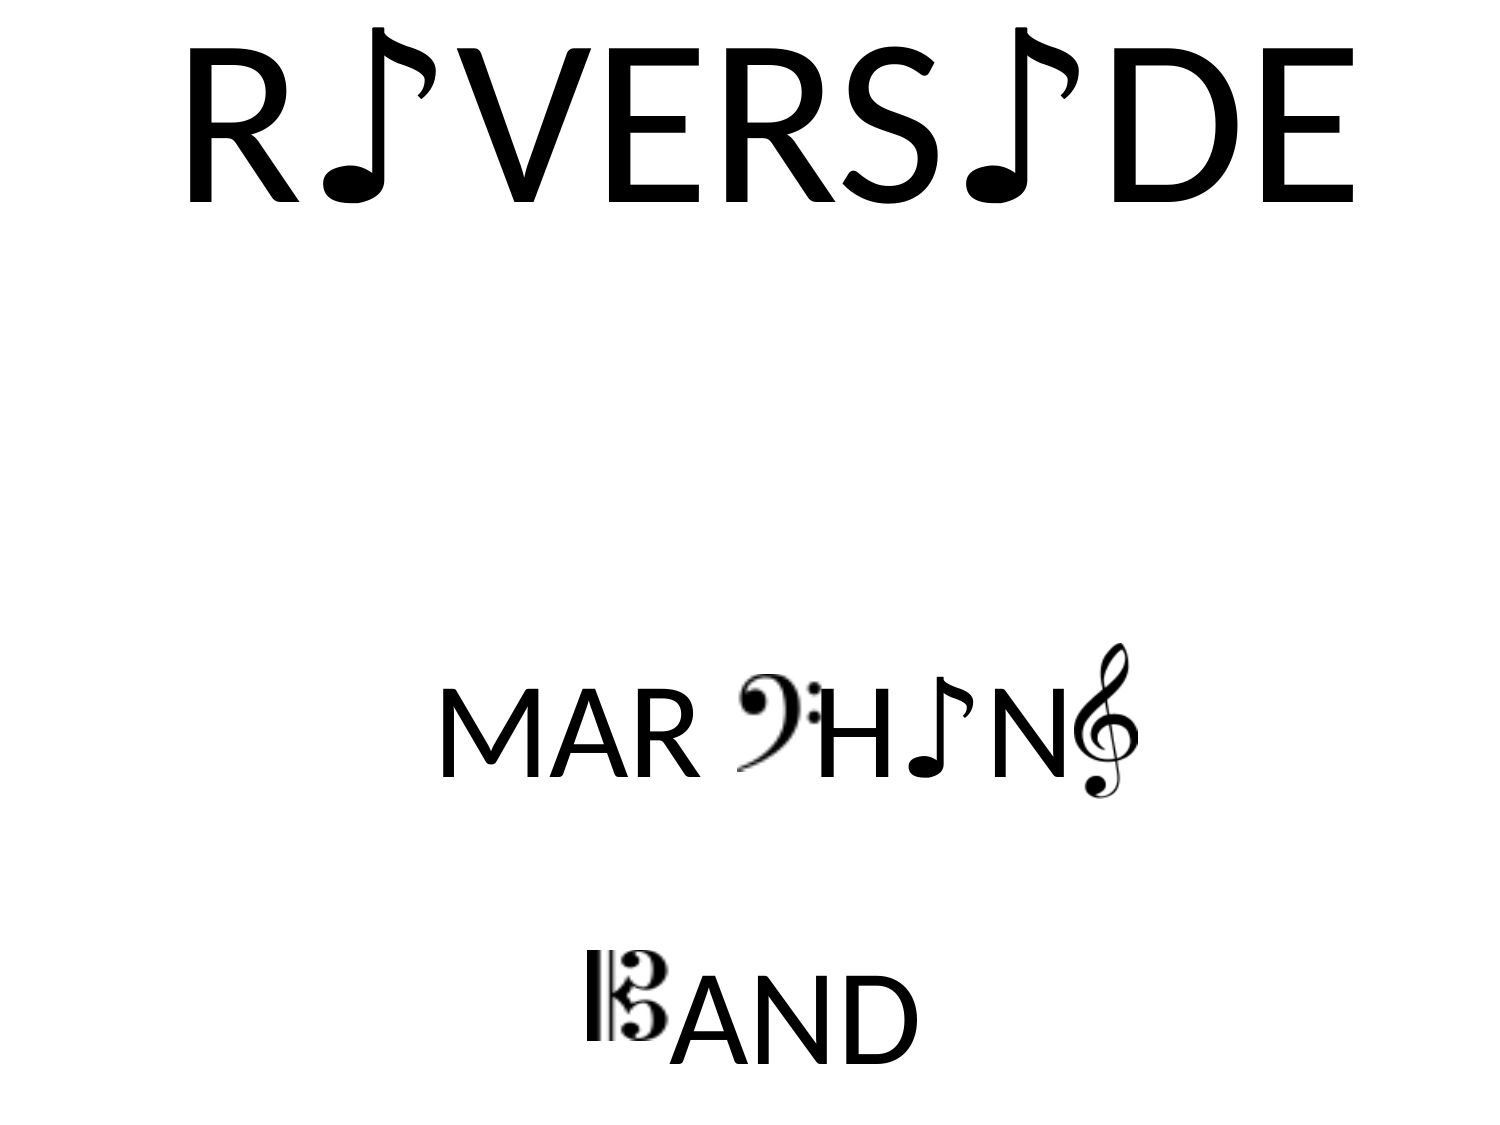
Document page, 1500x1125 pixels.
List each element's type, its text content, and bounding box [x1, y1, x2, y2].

picture [587, 950, 676, 1041]
picture [1074, 643, 1138, 799]
title R♪VERS♪DE MAR H♪N AND [37, 112, 1500, 963]
picture [737, 674, 826, 772]
